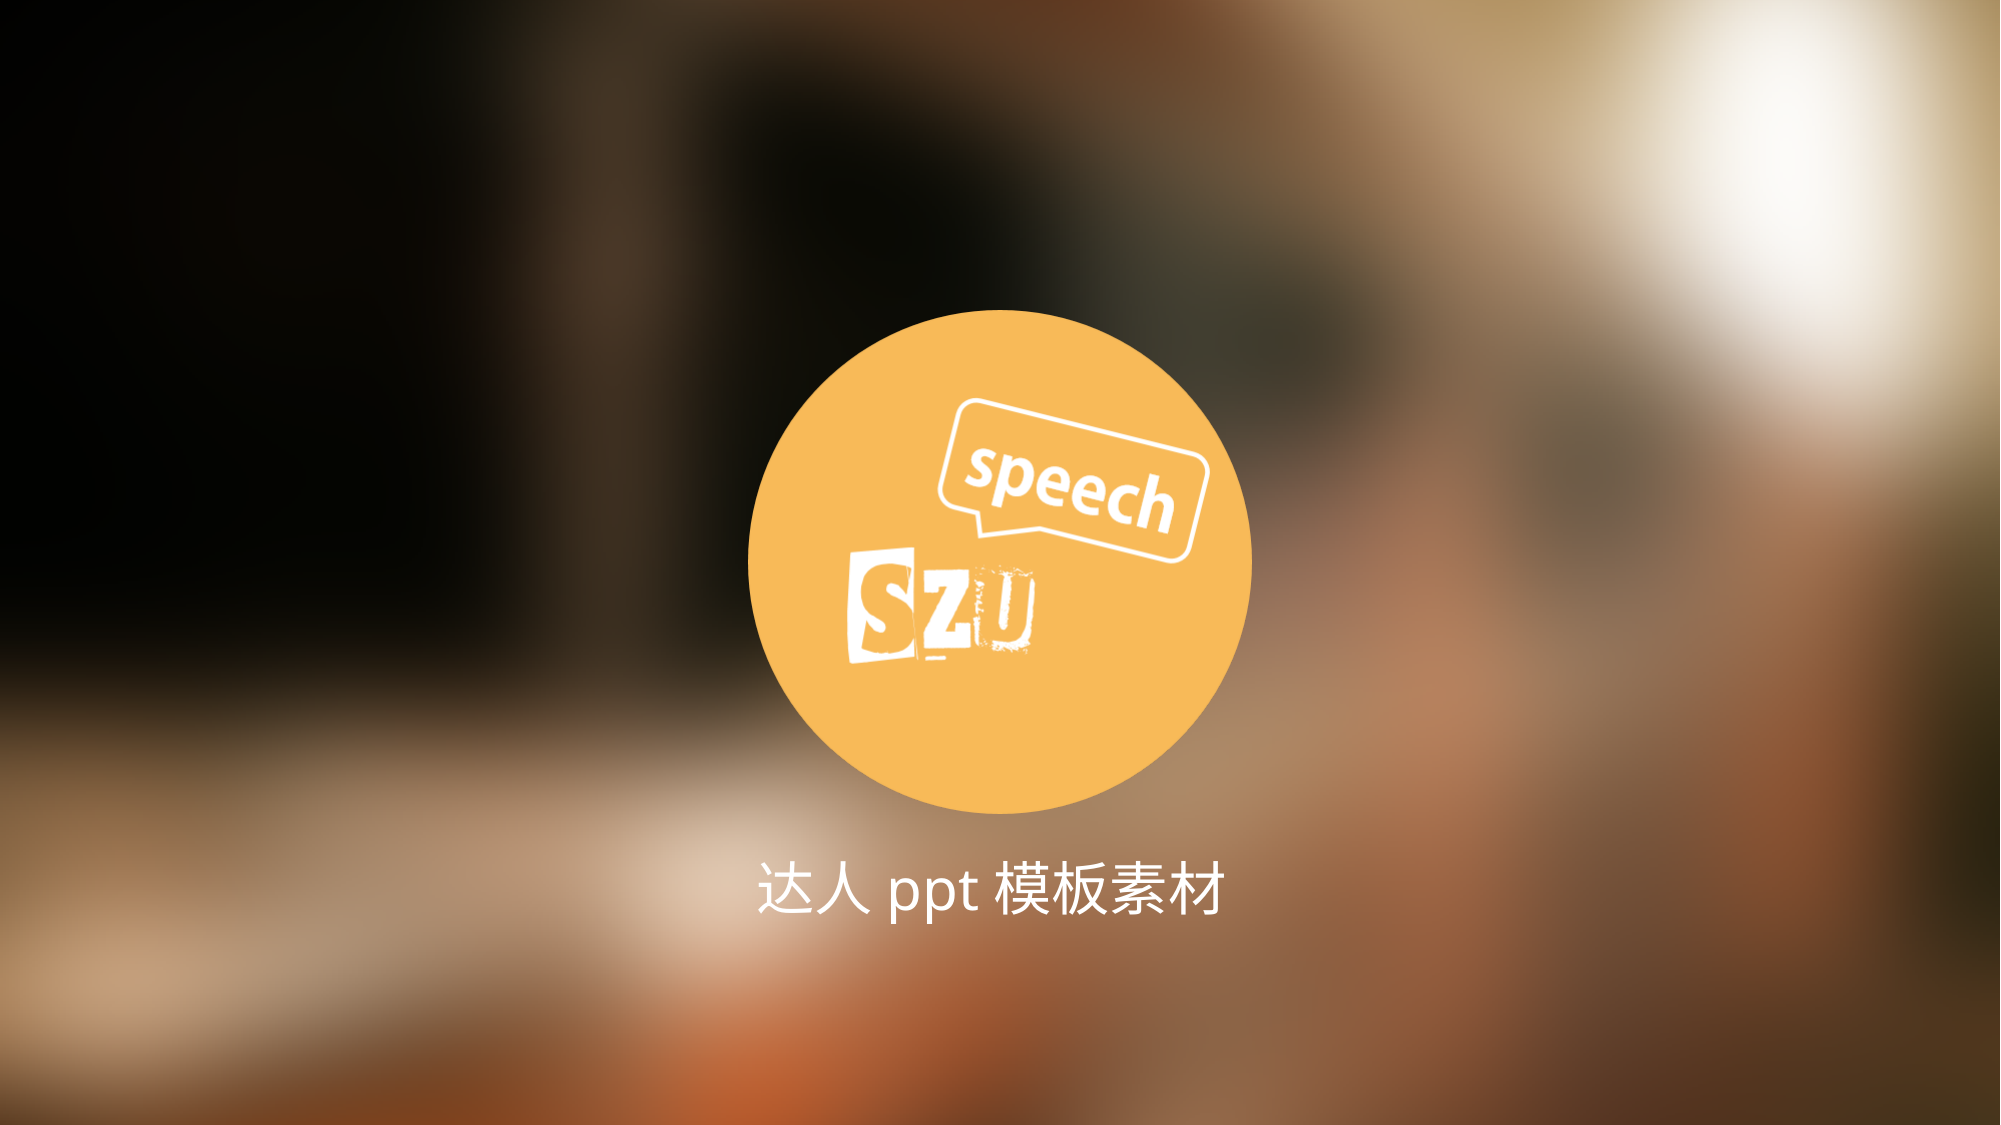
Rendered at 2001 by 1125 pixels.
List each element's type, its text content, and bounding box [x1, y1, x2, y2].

picture [0, 0, 2000, 1125]
text_box 达人ppt模板素材 [730, 844, 1252, 930]
